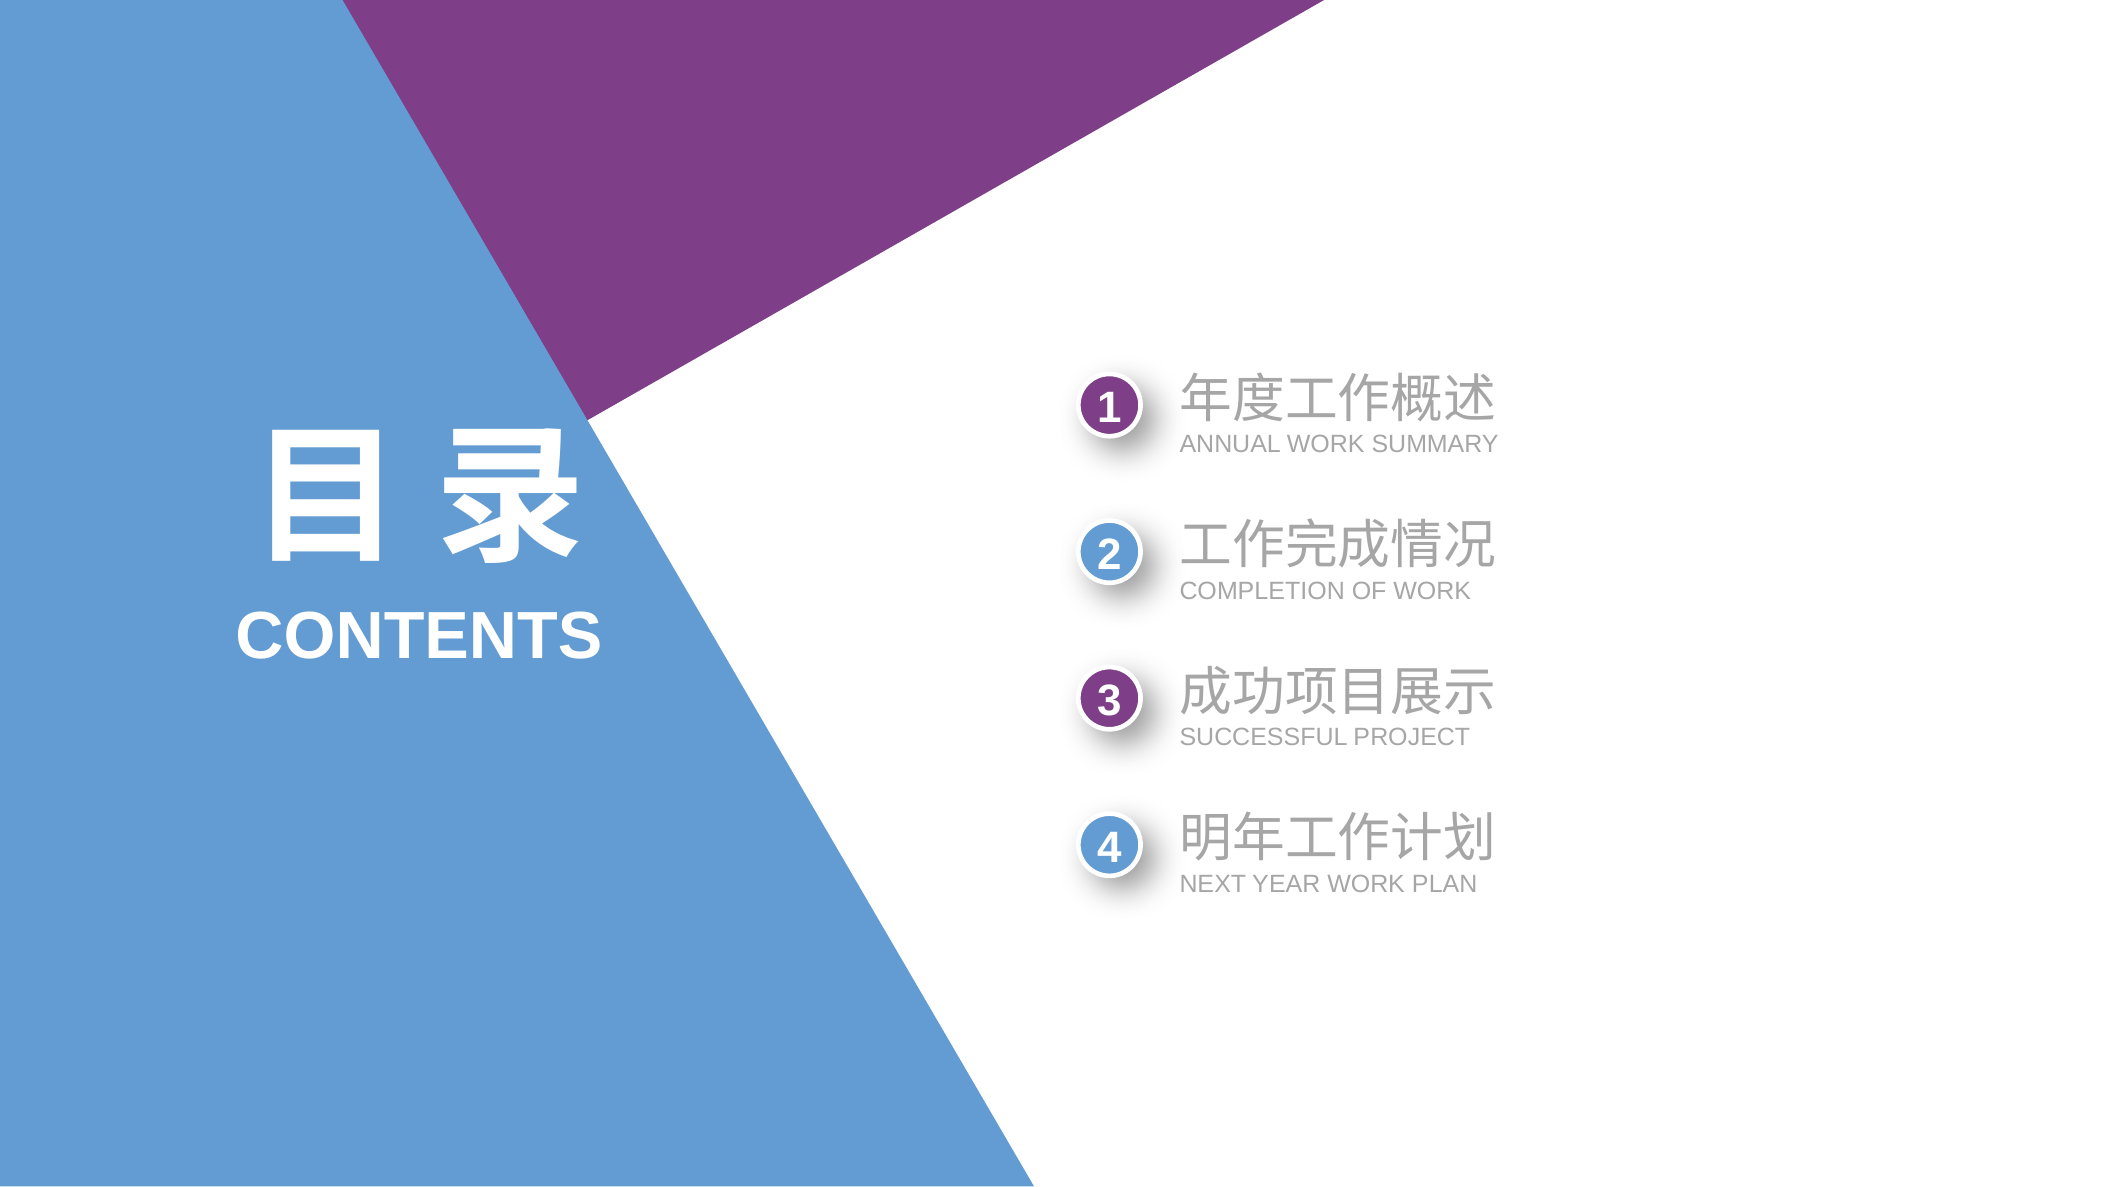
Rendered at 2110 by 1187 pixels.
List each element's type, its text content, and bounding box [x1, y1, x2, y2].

text_box 3 [1077, 665, 1142, 731]
text_box [0, 0, 1035, 1187]
text_box 1 [1077, 372, 1142, 438]
text_box 4 [1077, 812, 1142, 877]
text_box 2 [1077, 519, 1142, 584]
text_box [344, 0, 1325, 399]
text_box 目 录 [203, 399, 635, 580]
text_box CONTENTS [227, 592, 610, 673]
